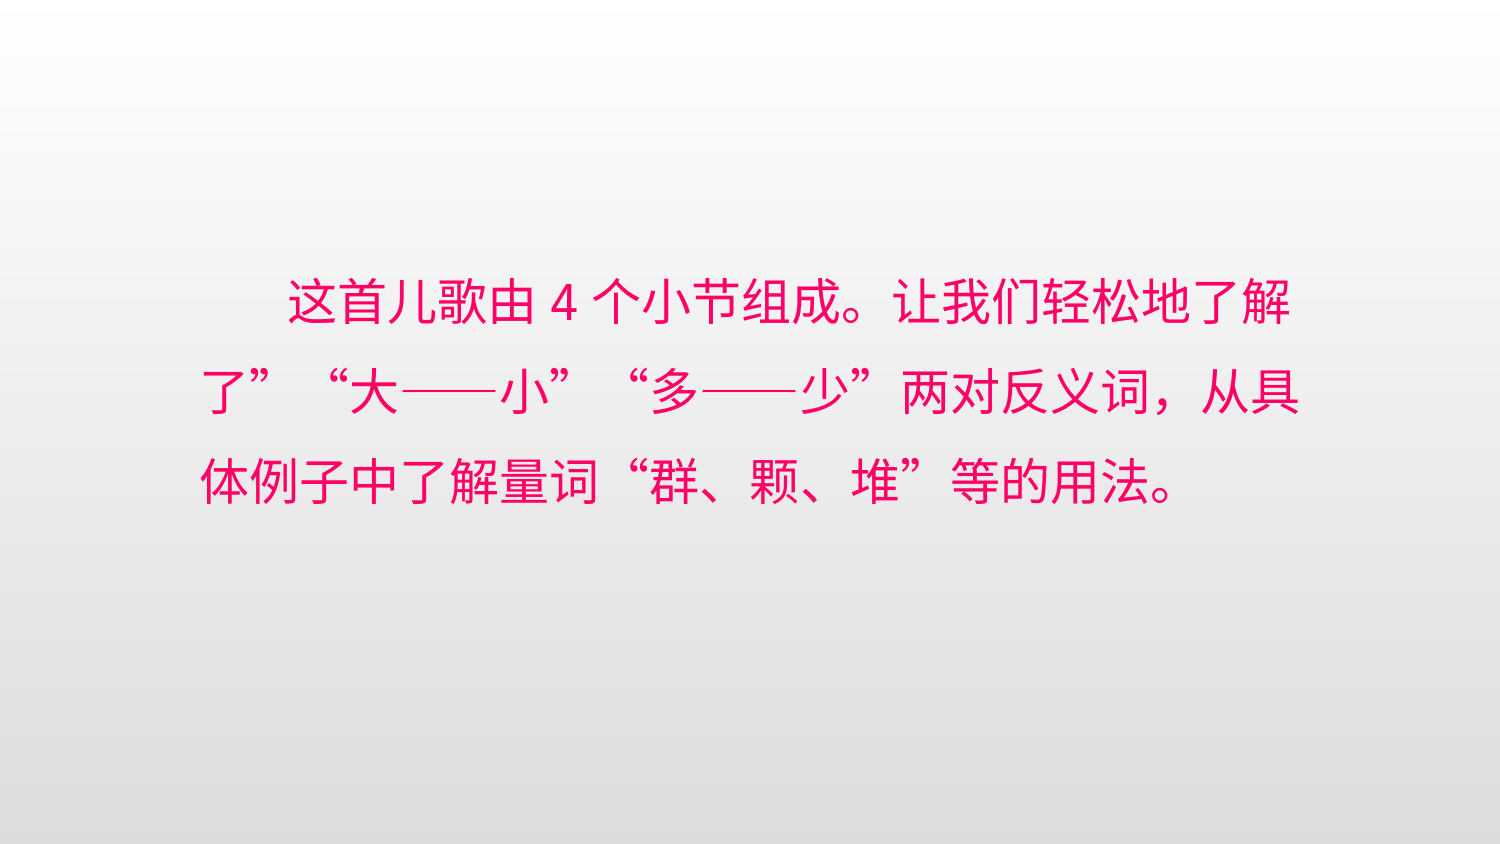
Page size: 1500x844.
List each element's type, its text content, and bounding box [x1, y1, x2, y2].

text_box 这首儿歌由4个小节组成。让我们轻松地了解了”“大——小”“多——少”两对反义词，从具体例子中了解量词“群、颗、堆”等的用法。 [188, 217, 1312, 522]
